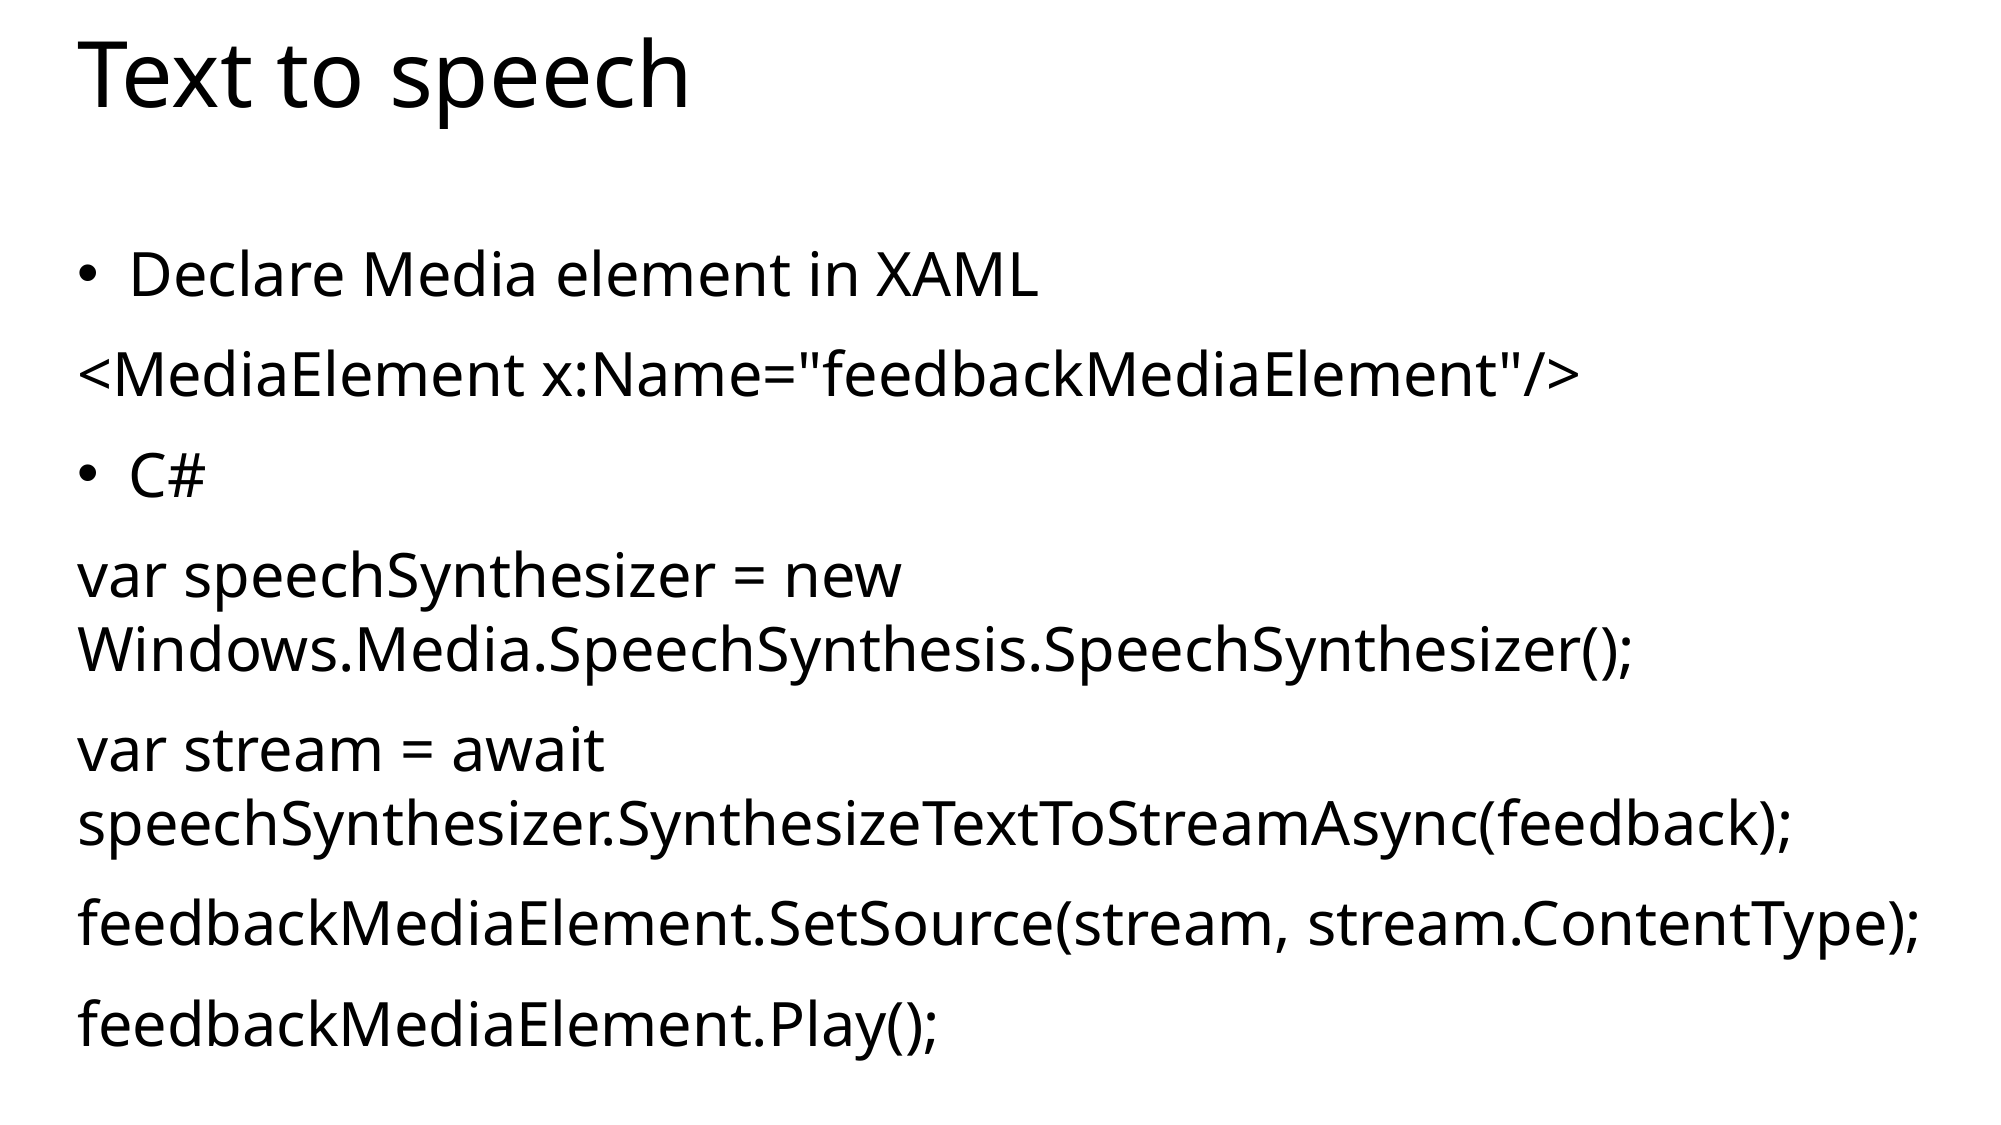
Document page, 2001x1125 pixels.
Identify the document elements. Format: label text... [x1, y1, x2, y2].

list Declare Media element in XAML <MediaElement x:Name="feedbackMediaElement"/> C# var speechSynthesizer = new Windows.Media.SpeechSynthesis.SpeechSynthesizer(); var stream = await speechSynthesizer.SynthesizeTextToStreamAsync(feedback); feedbackMediaElement.SetSource(stream, stream.ContentType); feedbackMediaElement.Play(); [62, 227, 1953, 1096]
title Text to speech [62, 29, 1953, 205]
